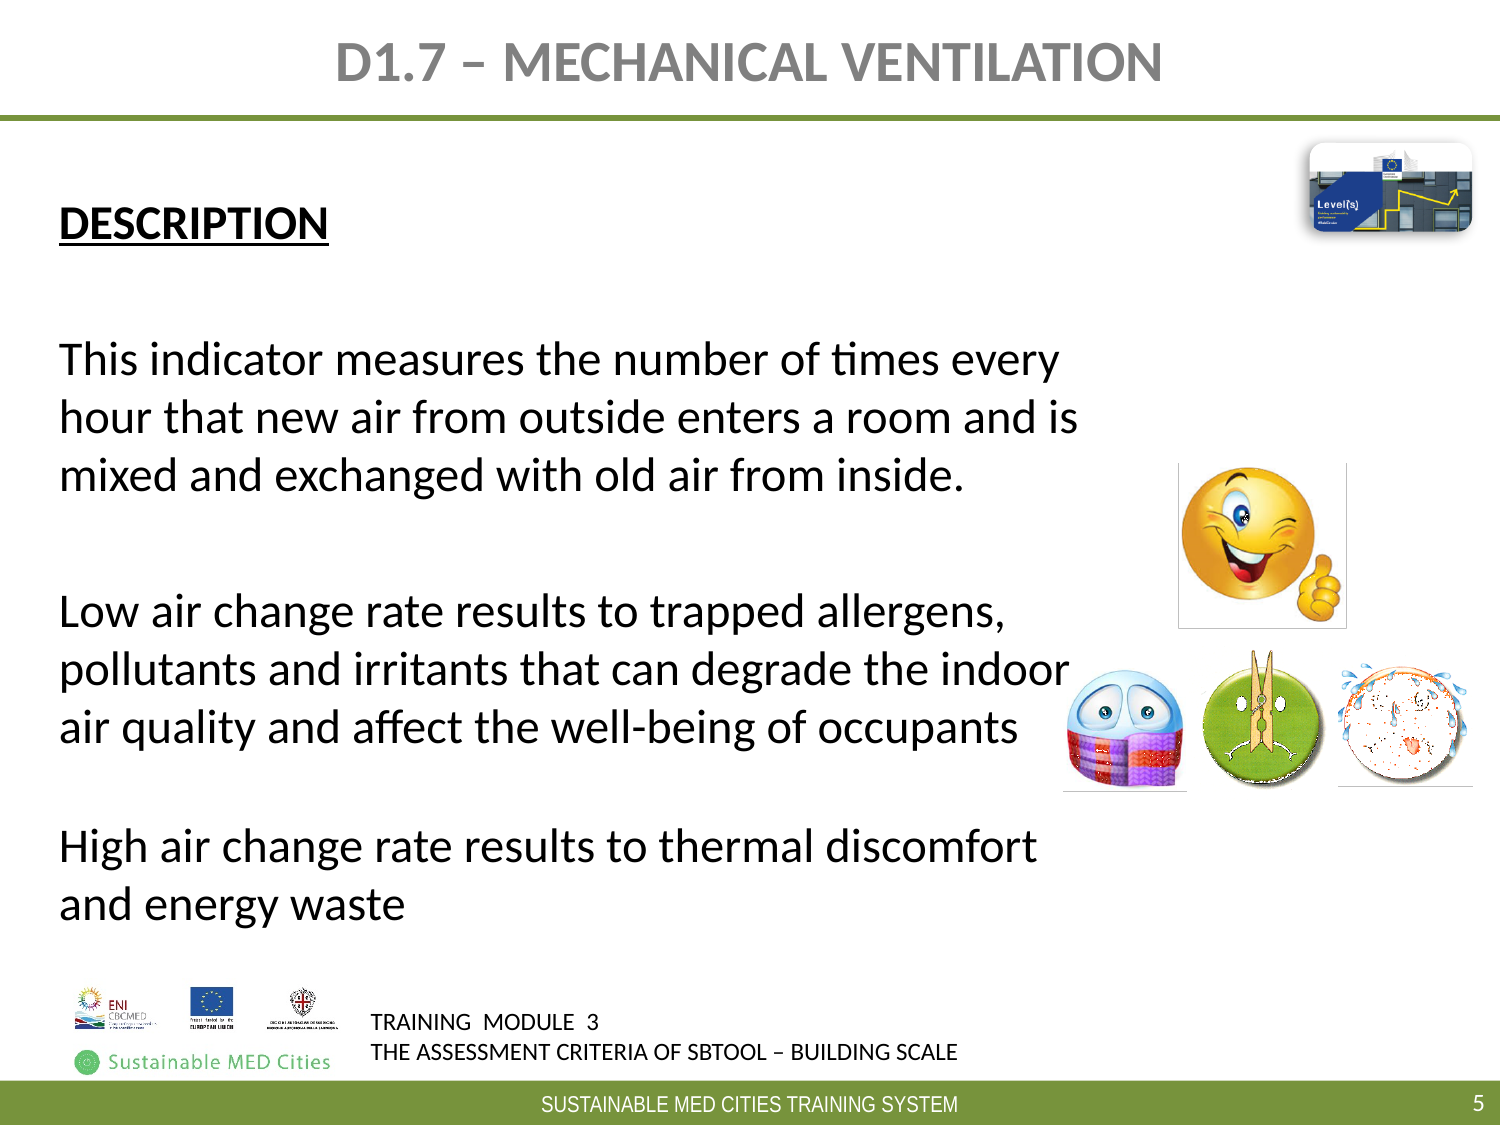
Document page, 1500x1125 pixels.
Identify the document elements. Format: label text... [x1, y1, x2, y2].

picture [1309, 142, 1473, 232]
title D1.7 – MECHANICAL VENTILATION [0, 0, 1500, 117]
list DESCRIPTION This indicator measures the number of times every hour that new air from outside enters a room and is mixed and exchanged with old air from inside. Low air change rate results to trapped allergens, pollutants and irritants that can degrade the indoor air quality and affect the well-being of occupants High air change rate results to thermal discomfort and energy waste [43, 184, 1137, 944]
picture [62, 978, 356, 1080]
picture [1063, 462, 1473, 800]
slide_number 5 [1149, 1078, 1500, 1125]
